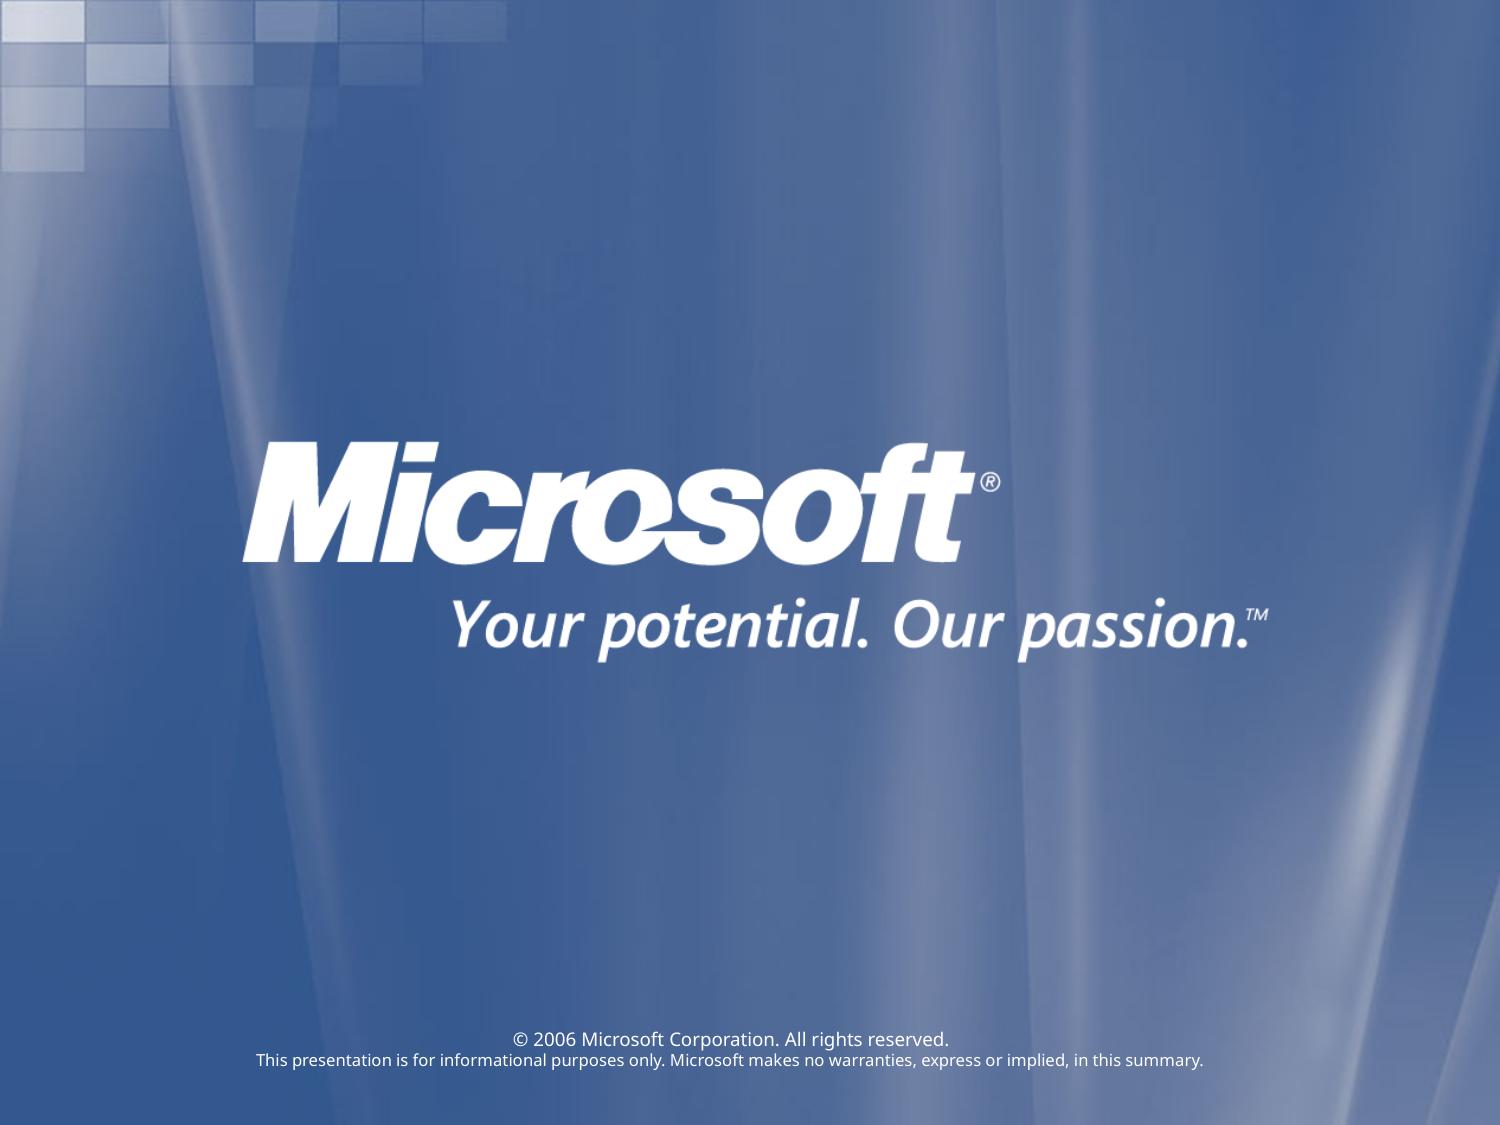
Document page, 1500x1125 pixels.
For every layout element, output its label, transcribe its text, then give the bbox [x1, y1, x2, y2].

text_box © 2006 Microsoft Corporation. All rights reserved. This presentation is for informational purposes only. Microsoft makes no warranties, express or implied, in this summary. [62, 1020, 1400, 1078]
picture [0, 0, 1500, 1125]
